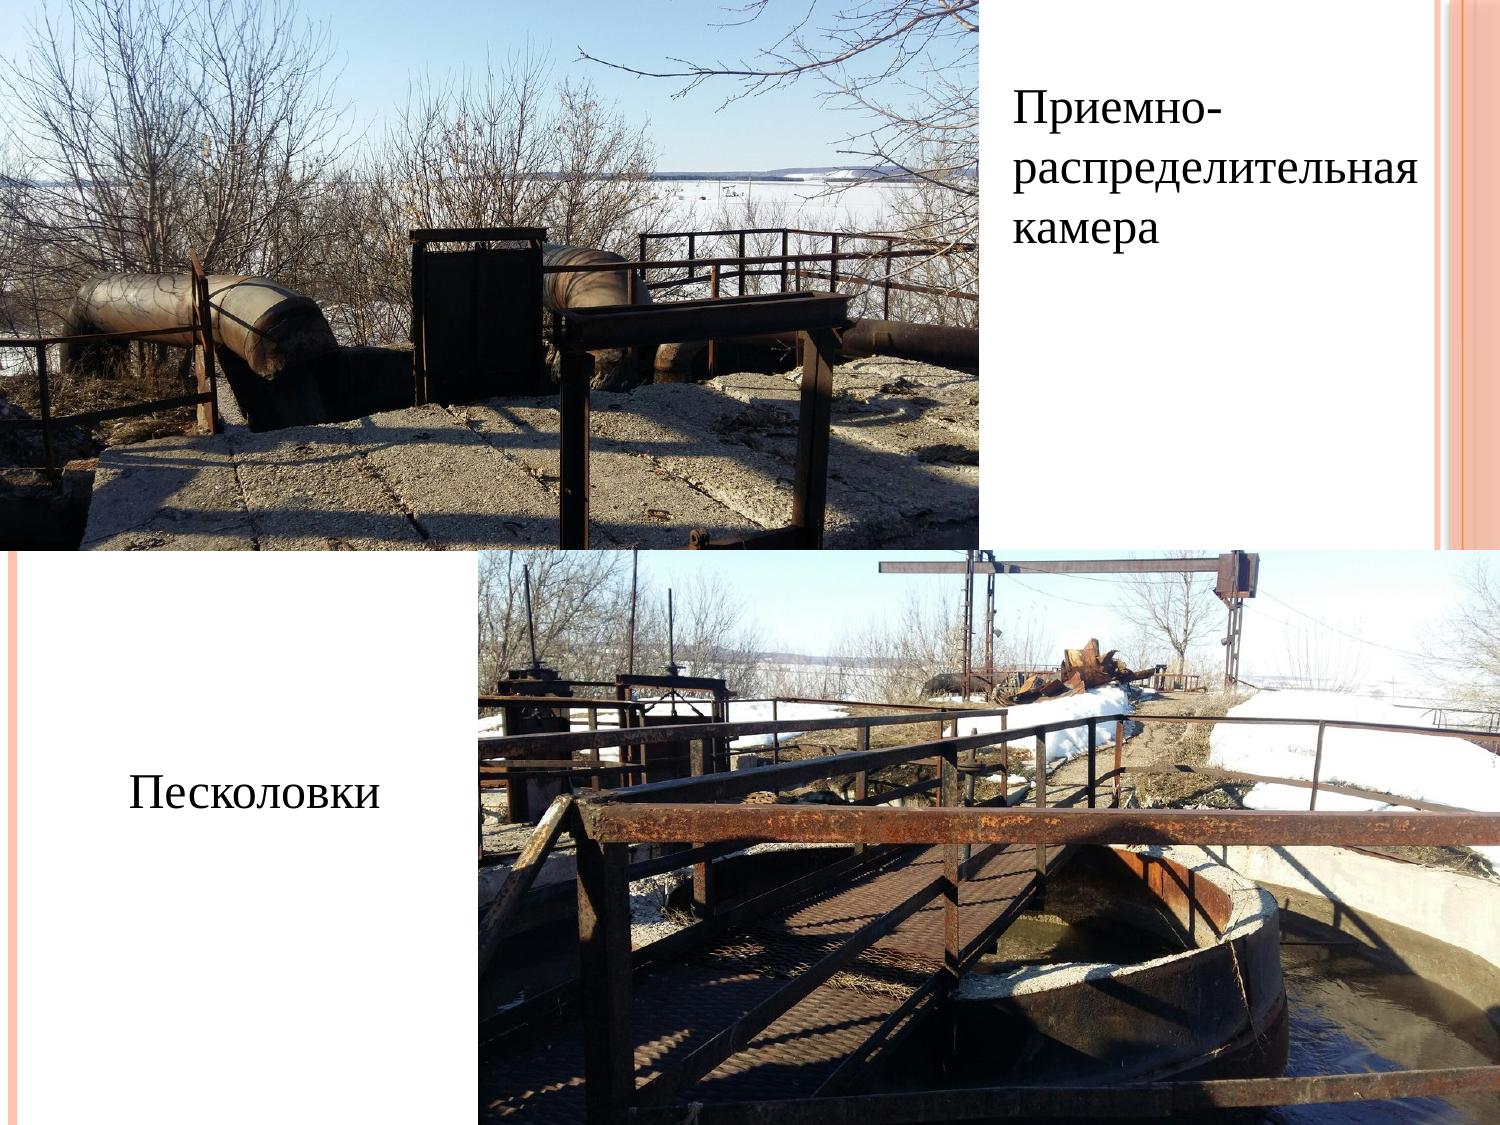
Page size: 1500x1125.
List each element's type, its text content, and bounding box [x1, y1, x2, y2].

text_box Песколовки [113, 751, 396, 827]
text_box Приемно- распределительная камера [998, 66, 1500, 262]
picture [0, 0, 1500, 1125]
